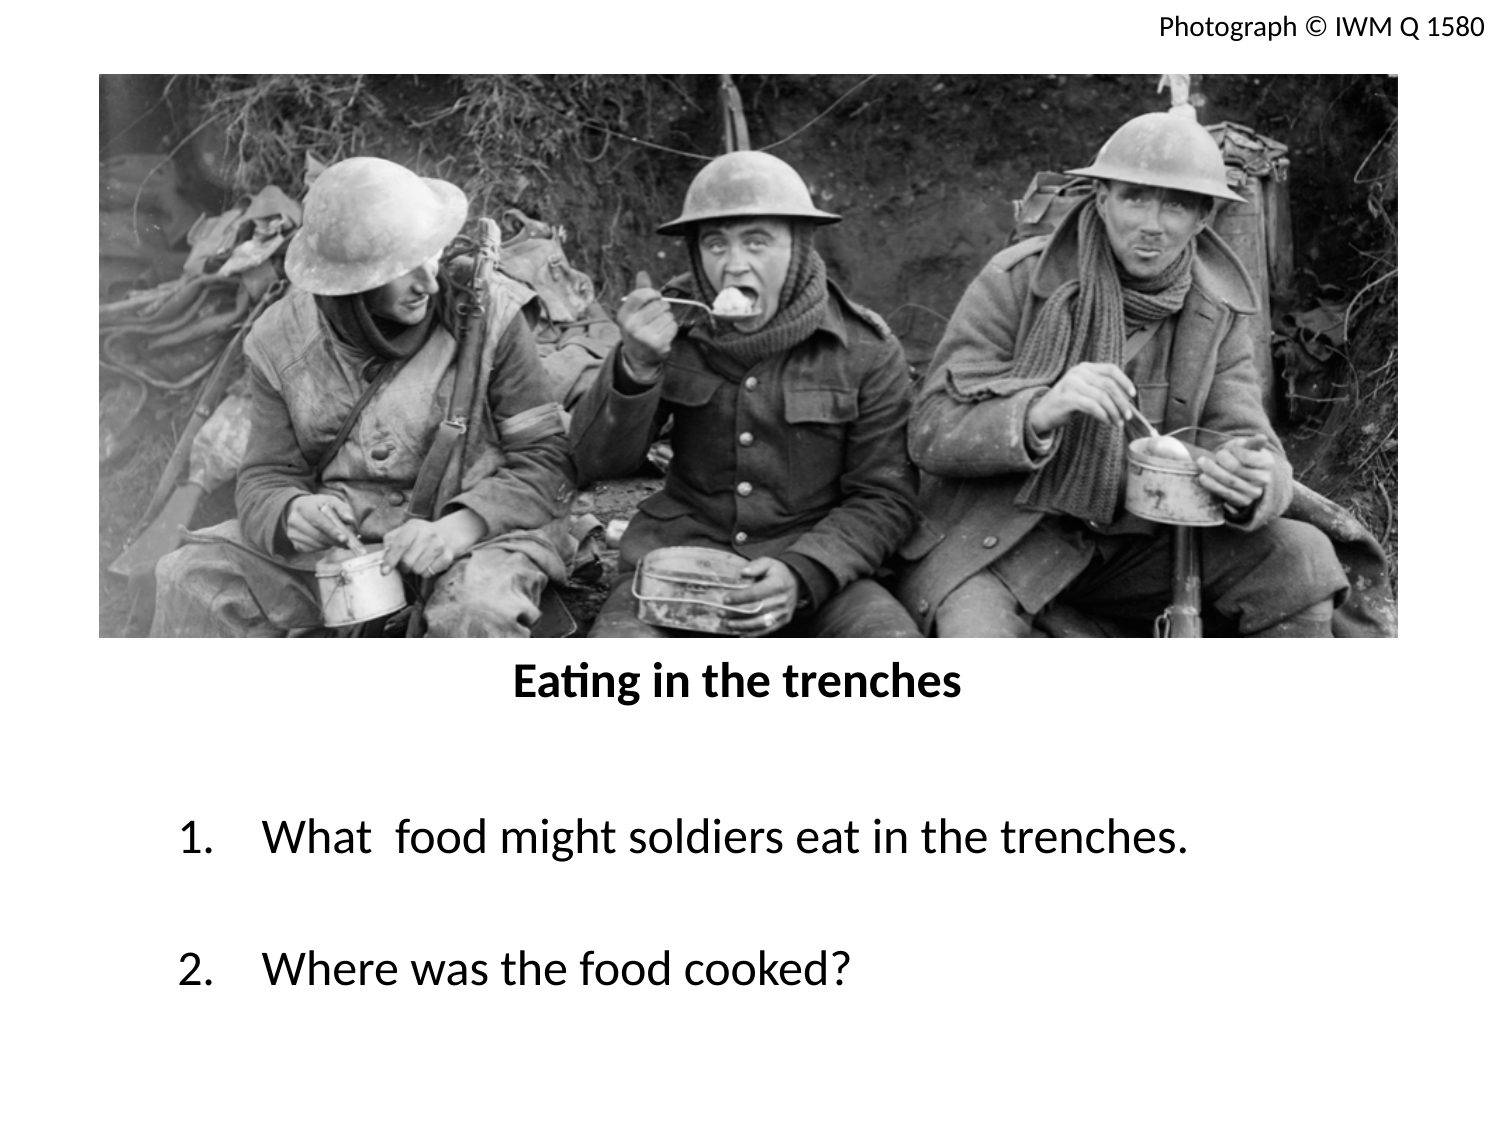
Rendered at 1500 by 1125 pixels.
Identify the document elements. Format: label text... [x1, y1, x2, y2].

text_box Photograph © IWM Q 1580 [1144, 0, 1500, 50]
picture [99, 74, 1398, 638]
text_box What food might soldiers eat in the trenches. Where was the food cooked? [162, 724, 1479, 1003]
subtitle Eating in the trenches [112, 647, 1363, 715]
